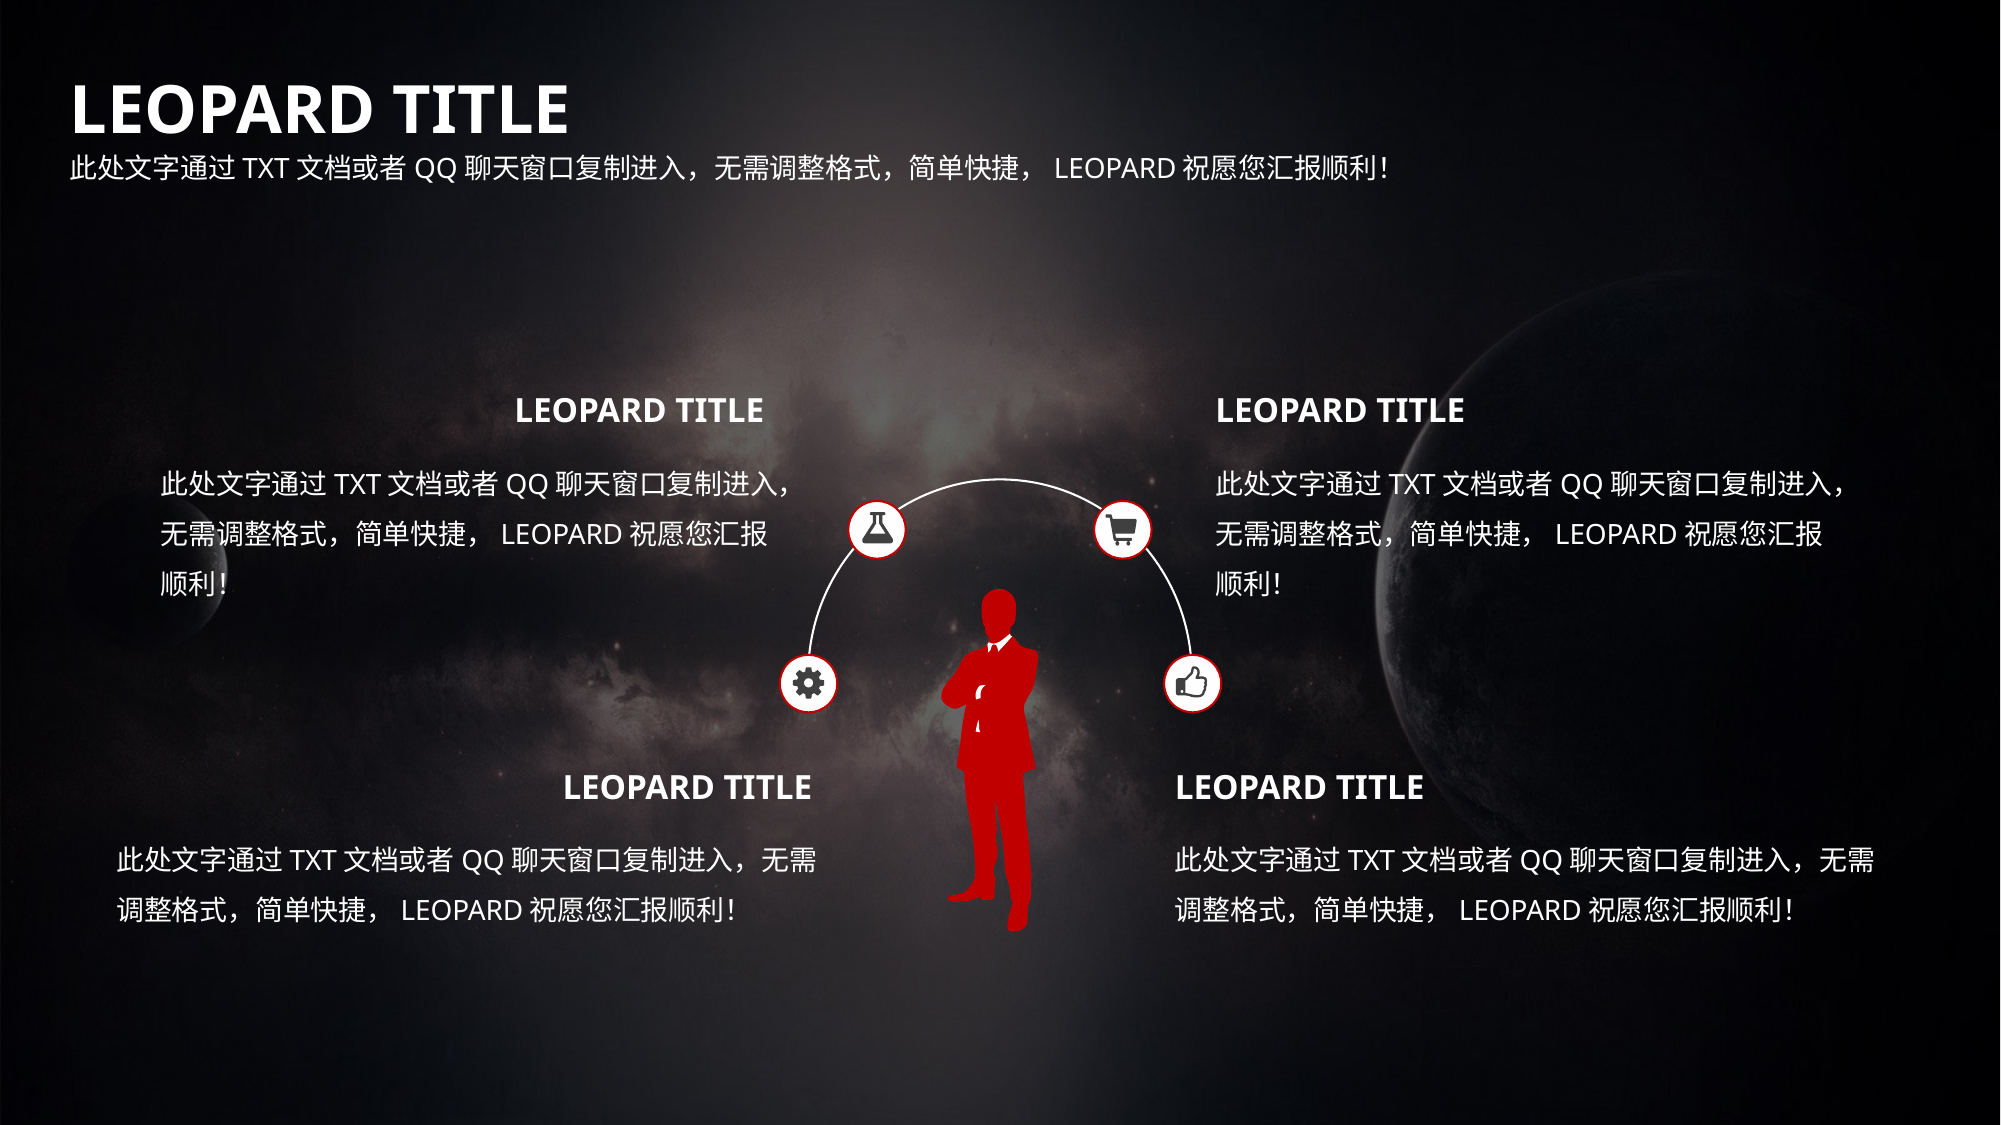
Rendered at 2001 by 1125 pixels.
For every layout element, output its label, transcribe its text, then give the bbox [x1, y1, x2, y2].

text_box [792, 667, 825, 699]
text_box 此处文字通过TXT文档或者QQ聊天窗口复制进入，无需调整格式，简单快捷，LEOPARD祝愿您汇报顺利！ [1159, 819, 1902, 934]
text_box LEOPARD TITLE [1200, 382, 1497, 437]
text_box [1175, 666, 1208, 698]
text_box [809, 479, 1191, 676]
text_box LEOPARD TITLE [54, 58, 790, 126]
text_box [862, 512, 893, 544]
text_box [1164, 654, 1222, 713]
text_box 此处文字通过TXT文档或者QQ聊天窗口复制进入，无需调整格式，简单快捷，LEOPARD祝愿您汇报顺利！ [146, 442, 796, 608]
text_box [1094, 500, 1152, 559]
text_box 此处文字通过TXT文档或者QQ聊天窗口复制进入，无需调整格式，简单快捷，LEOPARD祝愿您汇报顺利！ [101, 819, 844, 934]
picture [0, 0, 2001, 1125]
text_box 此处文字通过TXT文档或者QQ聊天窗口复制进入，无需调整格式，简单快捷，LEOPARD祝愿您汇报顺利！ [1200, 442, 1850, 608]
text_box LEOPARD TITLE [1159, 758, 1456, 814]
text_box 此处文字通过TXT文档或者QQ聊天窗口复制进入，无需调整格式，简单快捷，LEOPARD祝愿您汇报顺利！ [54, 126, 1831, 192]
text_box LEOPARD TITLE [547, 758, 844, 814]
text_box LEOPARD TITLE [499, 382, 796, 437]
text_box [941, 588, 1038, 932]
text_box [779, 654, 838, 713]
text_box [1105, 514, 1137, 546]
text_box [848, 500, 906, 559]
